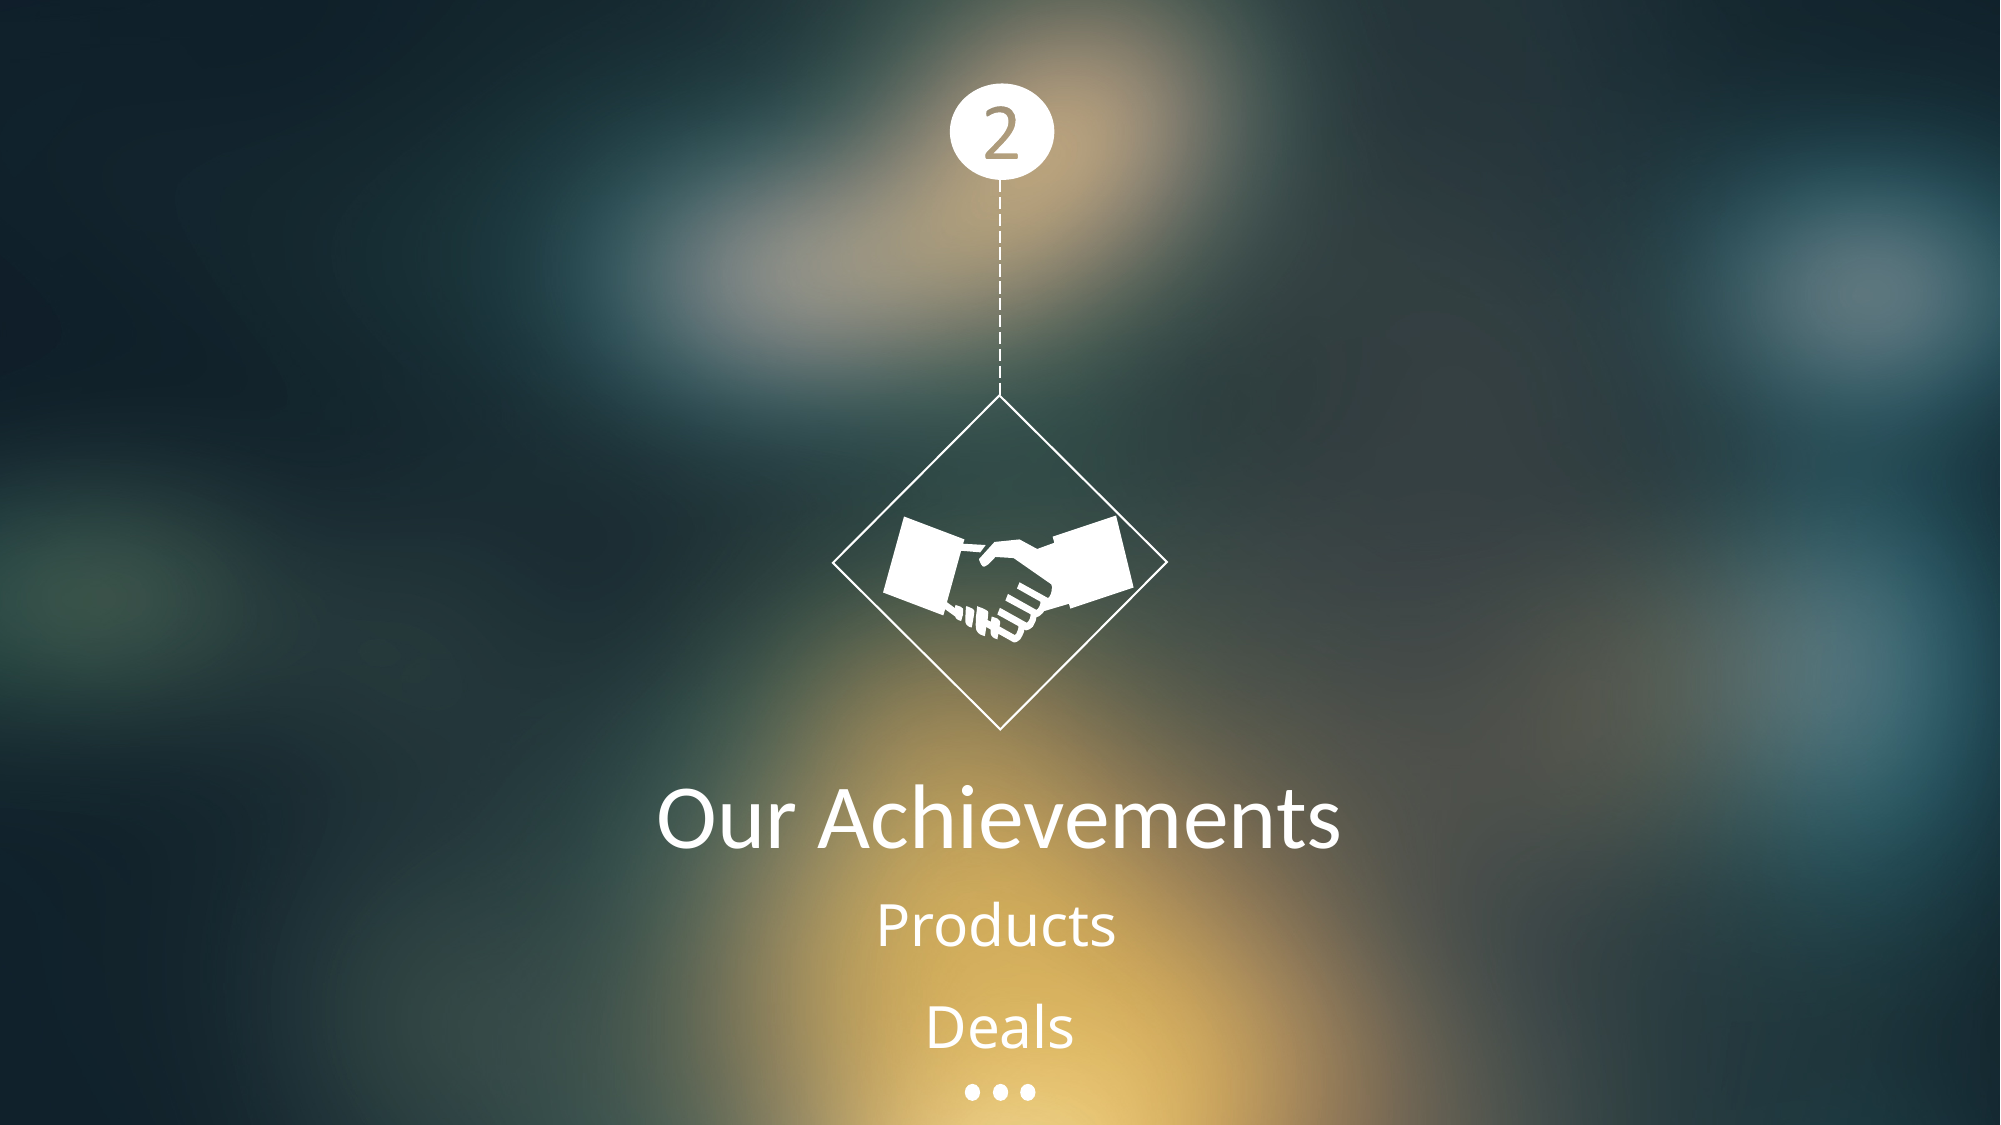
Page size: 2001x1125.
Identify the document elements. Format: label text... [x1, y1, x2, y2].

text_box [975, 515, 1134, 643]
picture [0, 0, 2000, 1125]
text_box [831, 394, 1169, 731]
text_box Deals [909, 982, 1091, 1068]
text_box [1019, 1082, 1037, 1102]
text_box [991, 1082, 1010, 1102]
text_box Products [860, 881, 1132, 966]
text_box [883, 516, 986, 622]
text_box Our Achievements [641, 749, 1359, 874]
text_box [963, 1082, 982, 1102]
text_box [965, 606, 975, 628]
text_box [949, 83, 1055, 180]
